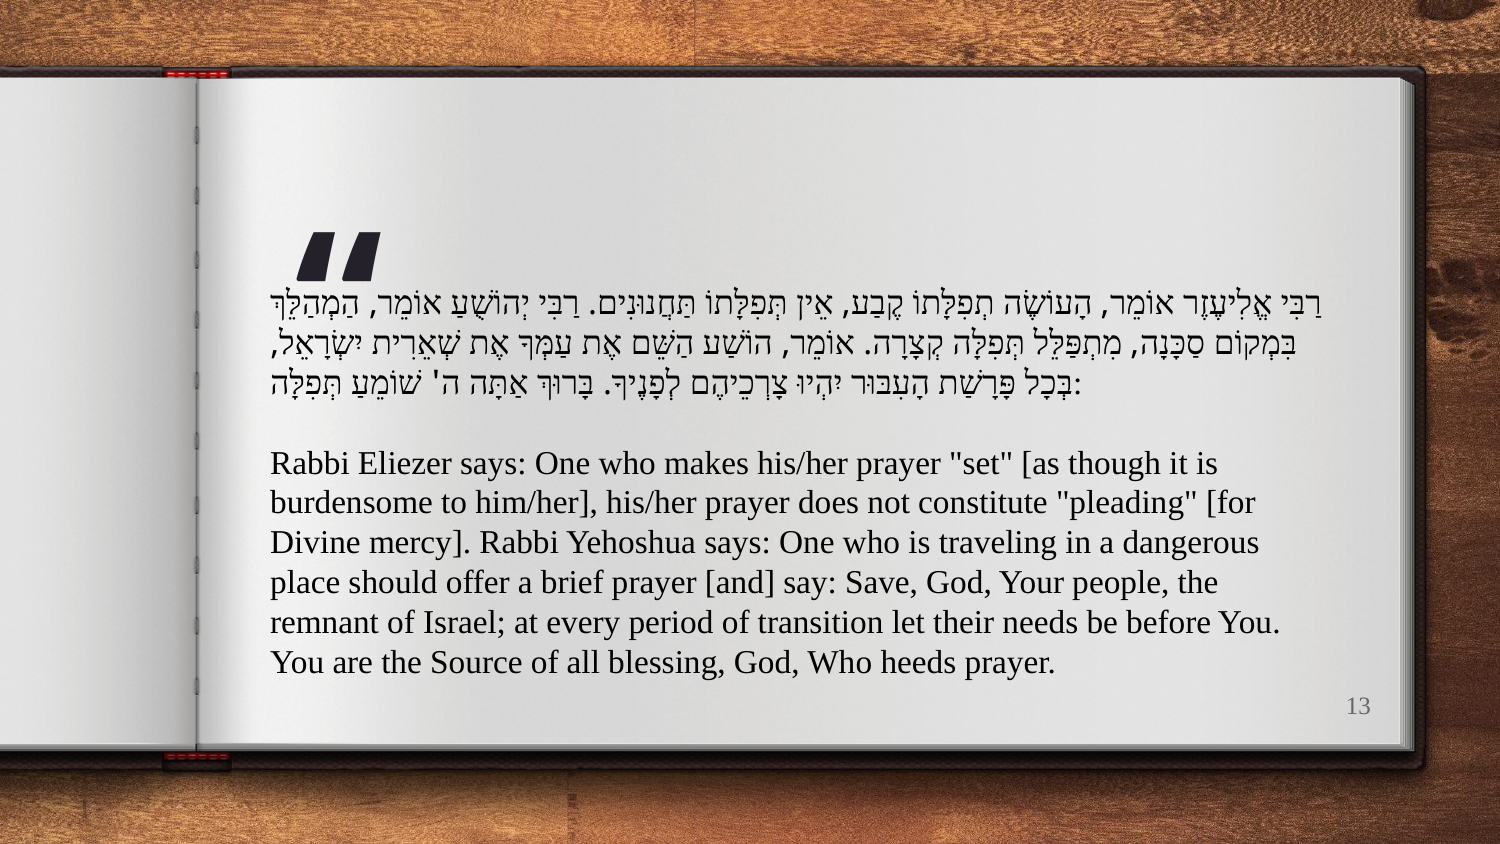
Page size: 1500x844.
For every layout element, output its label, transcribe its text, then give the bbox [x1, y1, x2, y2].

picture [0, 0, 1500, 844]
list רַבִּי אֱלִיעֶזֶר אוֹמֵר, הָעוֹשֶׂה תְפִלָּתוֹ קֶבַע, אֵין תְּפִלָּתוֹ תַּחֲנוּנִים. רַבִּי יְהוֹשֻׁעַ אוֹמֵר, הַמְהַלֵּךְ בִּמְקוֹם סַכָּנָה, מִתְפַּלֵּל תְּפִלָּה קְצָרָה. אוֹמֵר, הוֹשַׁע הַשֵּׁם אֶת עַמְּךָ אֶת שְׁאֵרִית יִשְׂרָאֵל, בְּכָל פָּרָשַׁת הָעִבּוּר יִהְיוּ צָרְכֵיהֶם לְפָנֶיךָ. בָּרוּךְ אַתָּה ה' שׁוֹמֵעַ תְּפִלָּה: Rabbi Eliezer says: One who makes his/her prayer "set" [as though it is burdensome to him/her], his/her prayer does not constitute "pleading" [for Divine mercy]. Rabbi Yehoshua says: One who is traveling in a dangerous place should offer a brief prayer [and] say: Save, God, Your people, the remnant of Israel; at every period of transition let their needs be before You. You are the Source of all blessing, God, Who heeds prayer. [255, 226, 1341, 726]
slide_number ‹#› [1295, 672, 1386, 737]
